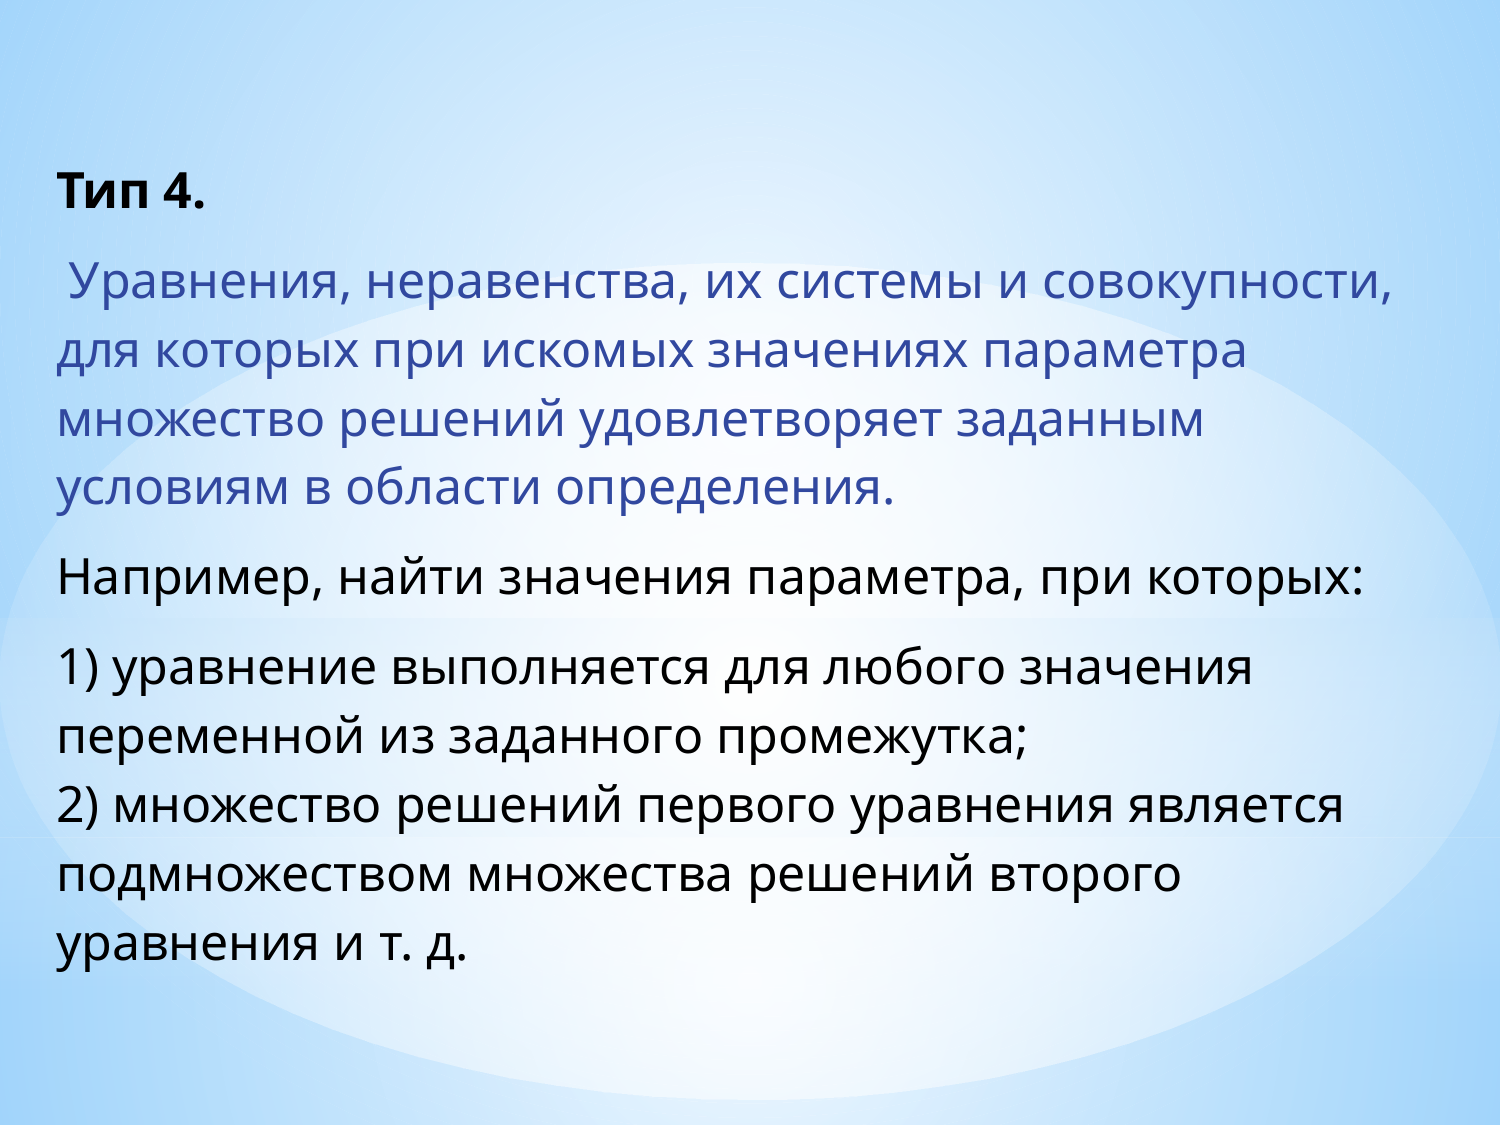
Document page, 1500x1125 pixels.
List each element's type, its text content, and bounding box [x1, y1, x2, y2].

text_box Тип 4. Уравнения, неравенства, их системы и совокупности, для которых при искомых значениях параметра множество решений удовлетворяет заданным условиям в области определения. Например, найти значения параметра, при которых: 1) уравнение выполняется для любого значения переменной из заданного промежутка; 2) множество решений первого уравнения является подмножеством множества решений второго уравнения и т. д. [41, 141, 1459, 978]
